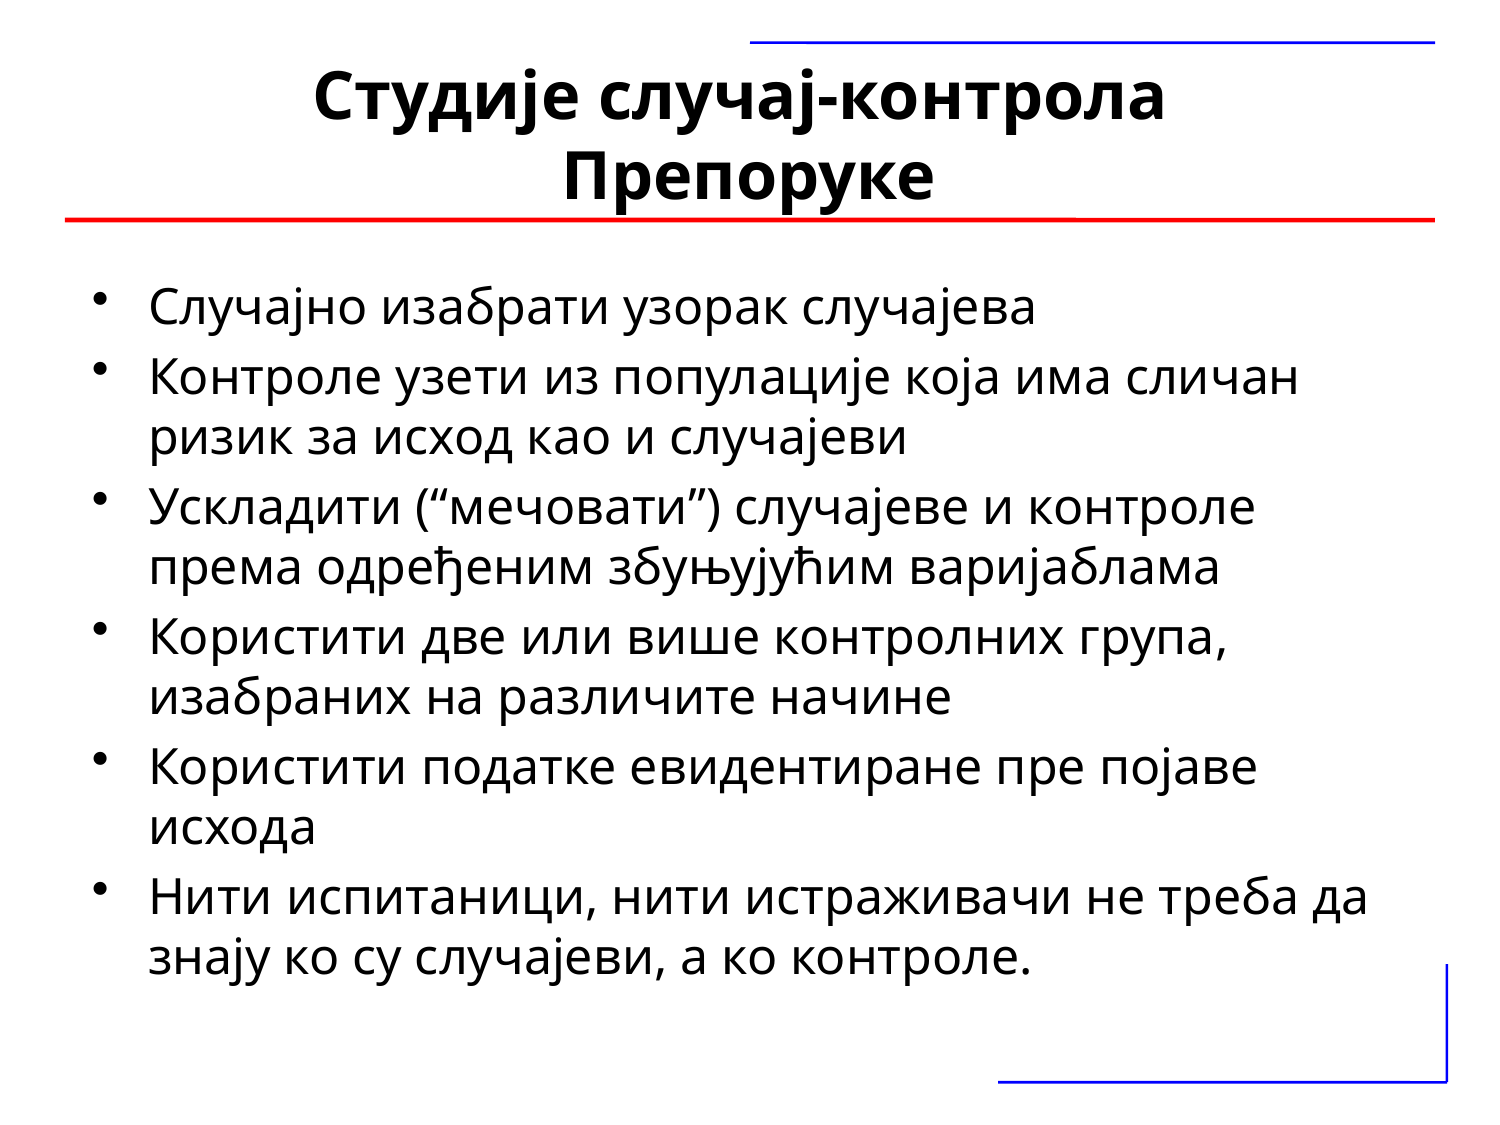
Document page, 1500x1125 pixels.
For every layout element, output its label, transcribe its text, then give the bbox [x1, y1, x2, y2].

title Студије случај-контрола Препоруке [74, 19, 1424, 221]
list Случајно изабрати узорак случајева Контроле узети из популације која има сличан ризик за исход као и случајеви Ускладити (“мечовати”) случајеве и контроле према одређеним збуњујућим варијаблама Користити две или више контролних група, изабраних на различите начине Користити податке евидентиране пре појаве исхода Нити испитаници, нити истраживачи не треба да знају ко су случајеви, а ко контроле. [76, 266, 1426, 1010]
